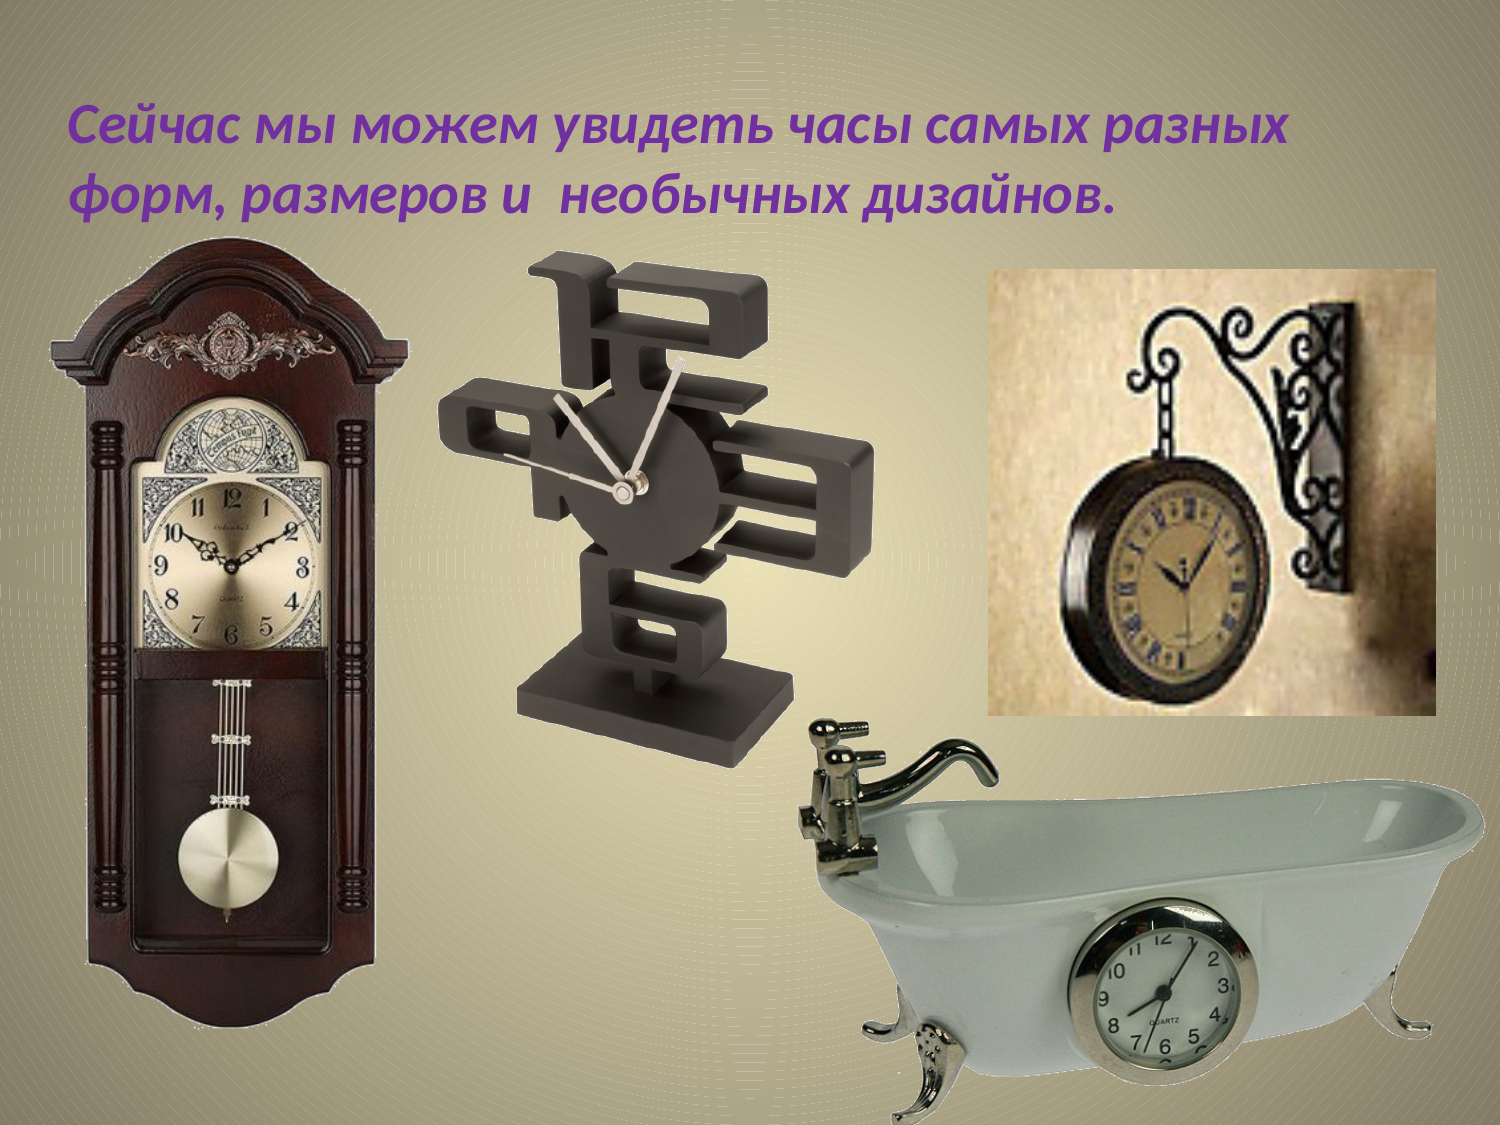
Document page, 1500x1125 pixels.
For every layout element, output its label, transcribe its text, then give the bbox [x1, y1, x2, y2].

text_box Сейчас мы можем увидеть часы самых разных форм, размеров и необычных дизайнов. [53, 78, 1400, 233]
picture [0, 197, 1499, 1125]
